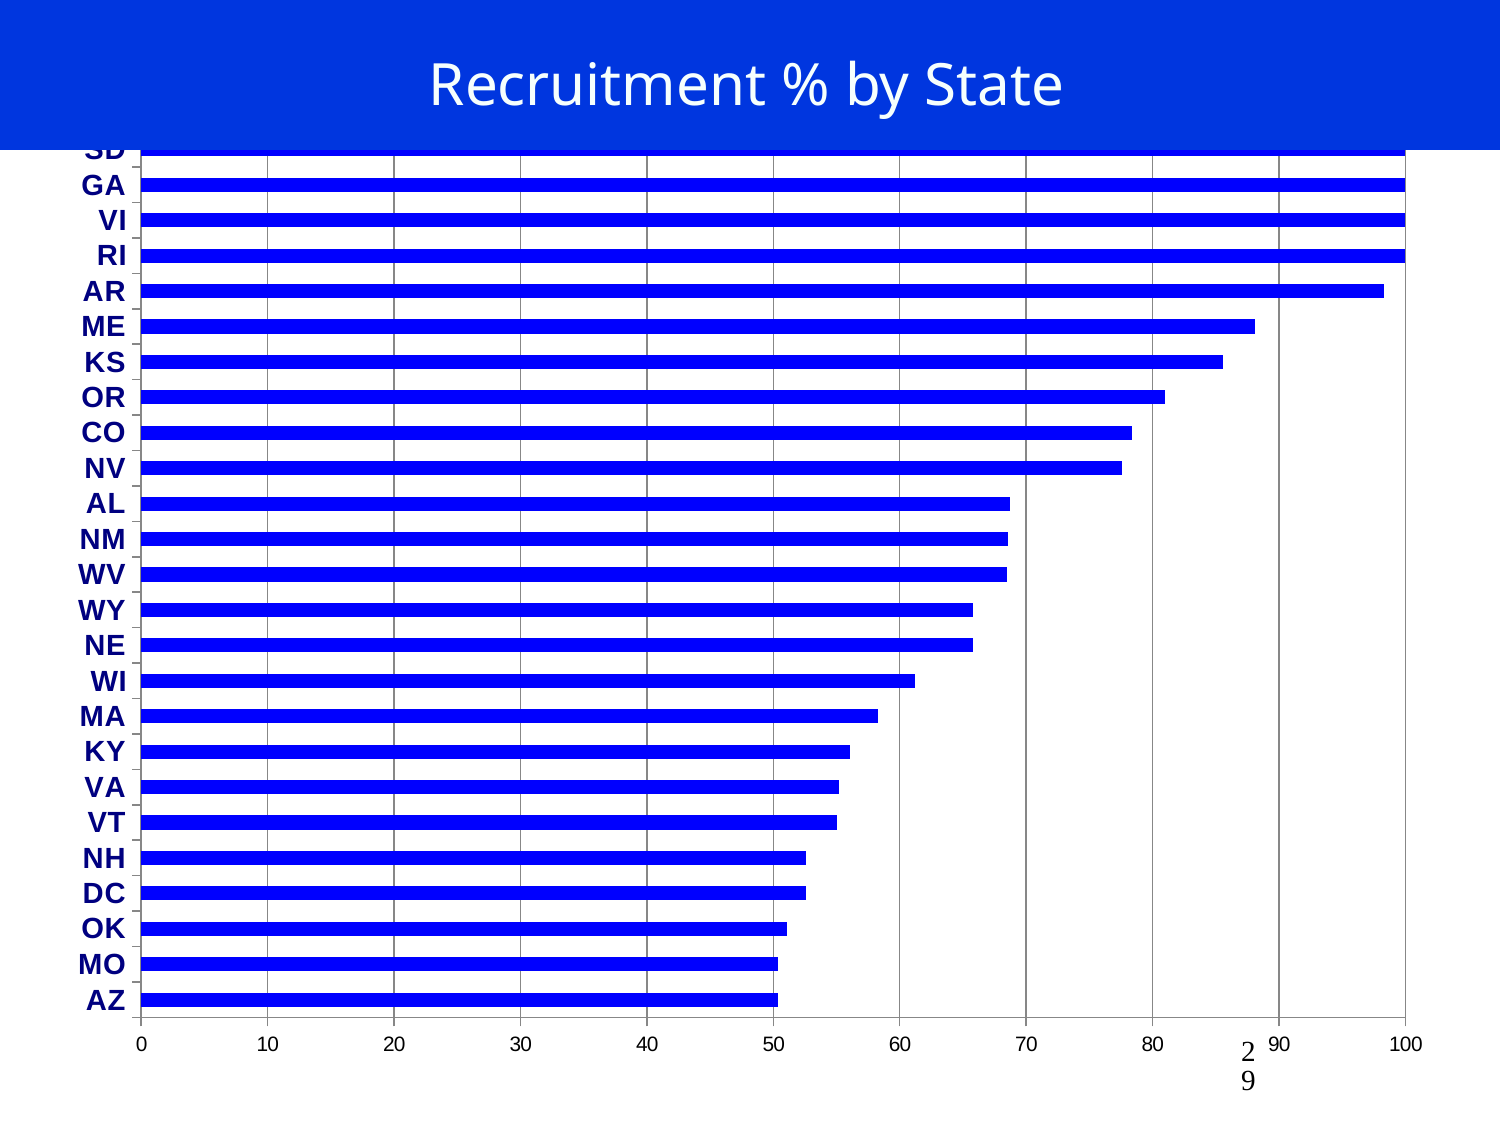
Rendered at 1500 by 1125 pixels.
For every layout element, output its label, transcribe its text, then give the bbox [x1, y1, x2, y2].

chart [49, 112, 1451, 1076]
title Recruitment % by State [0, 0, 1500, 151]
